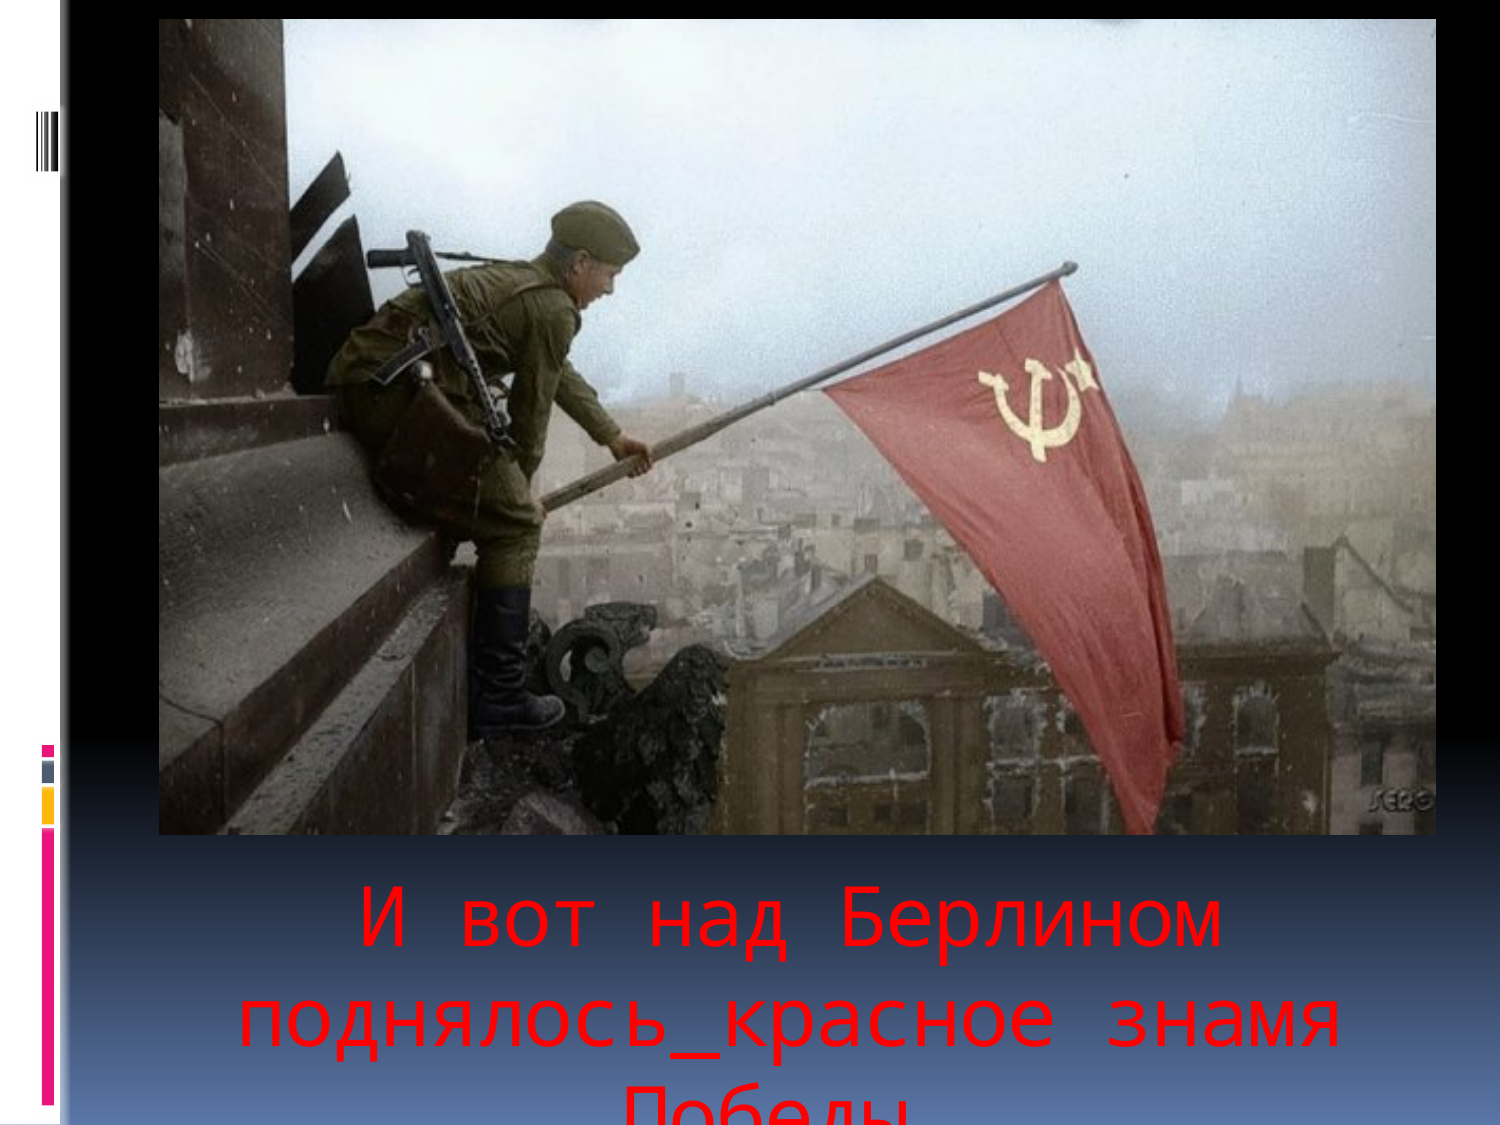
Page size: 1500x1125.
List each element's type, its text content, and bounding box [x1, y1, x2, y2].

title И вот над Берлином поднялось красное знамя Победы. [152, 855, 1428, 1065]
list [158, 18, 1436, 835]
